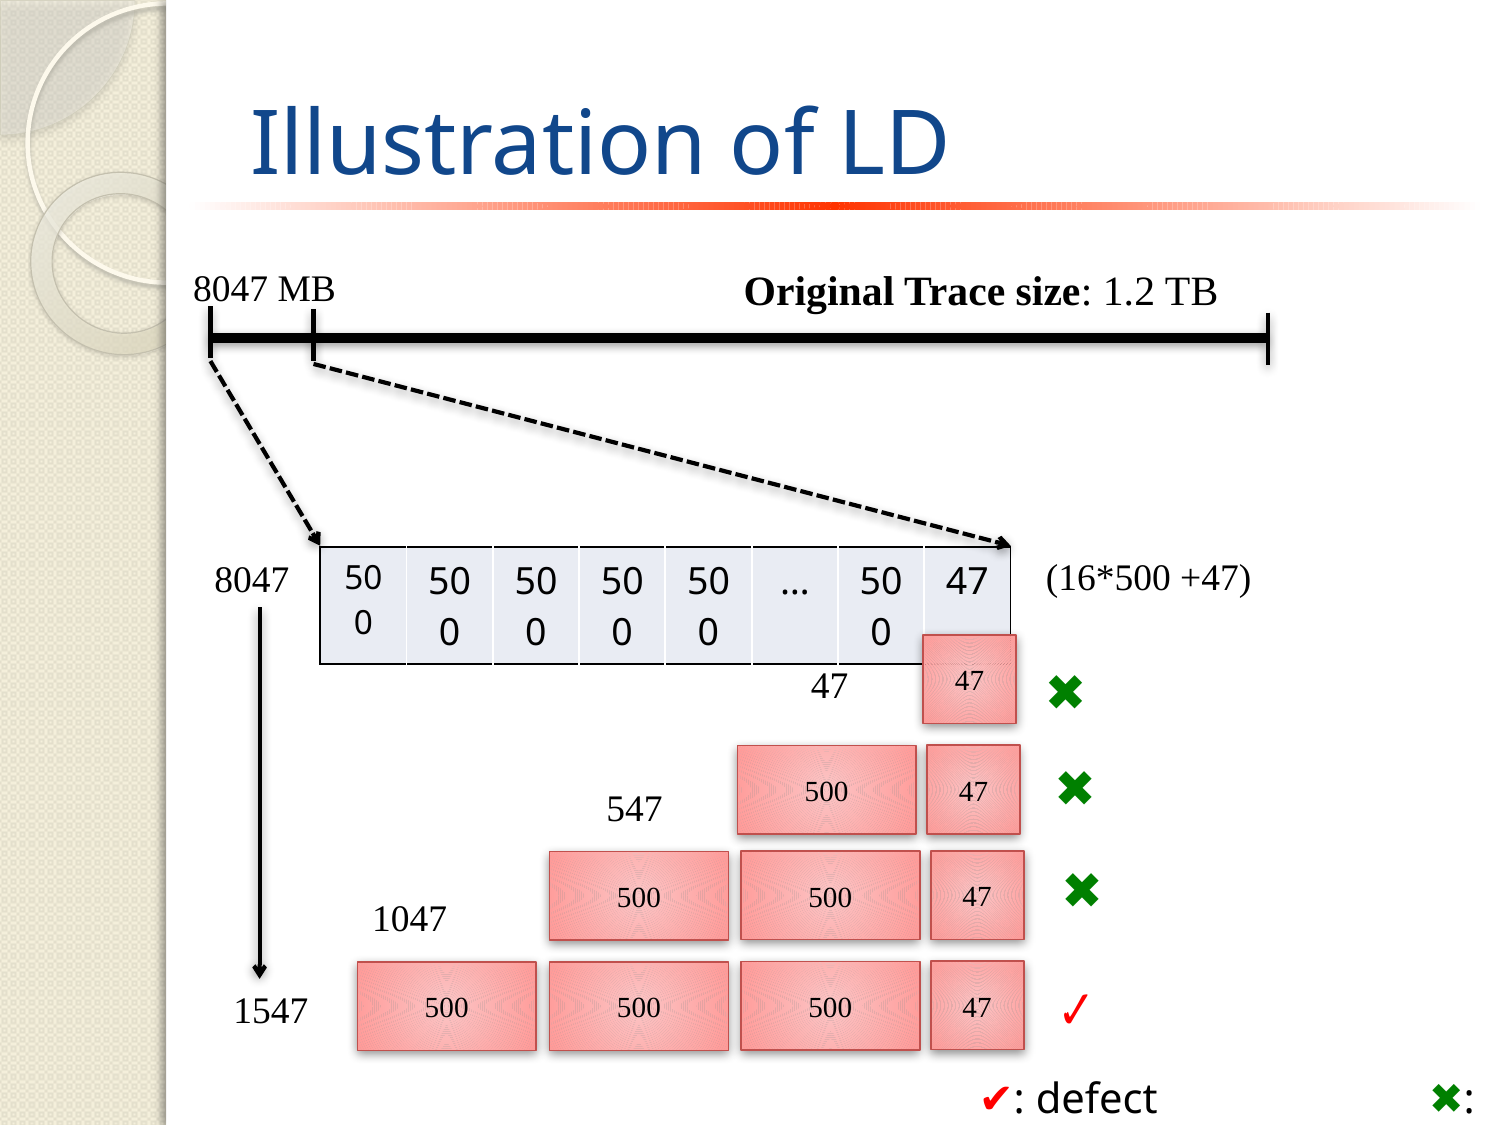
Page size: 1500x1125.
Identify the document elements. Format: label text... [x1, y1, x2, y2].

text_box ✔: defect ✖: No defect [950, 1064, 1500, 1125]
text_box 8047 [199, 547, 317, 607]
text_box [218, 634, 1129, 1051]
text_box Original Trace size: 1.2 TB [728, 256, 1252, 321]
table_header 500 [321, 557, 406, 631]
table_header 500 [839, 557, 923, 631]
table_header 500 [407, 557, 492, 631]
table_header 500 [666, 557, 751, 631]
text_box 8047 MB [178, 256, 370, 316]
text_box (16*500 +47) [1031, 545, 1267, 606]
table_header 47 [925, 557, 1010, 630]
table_header 500 [494, 557, 578, 631]
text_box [210, 360, 314, 546]
title Illustration of LD [235, 45, 1466, 233]
table_header 500 [580, 557, 664, 631]
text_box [313, 363, 1011, 546]
table_header … [753, 557, 837, 631]
